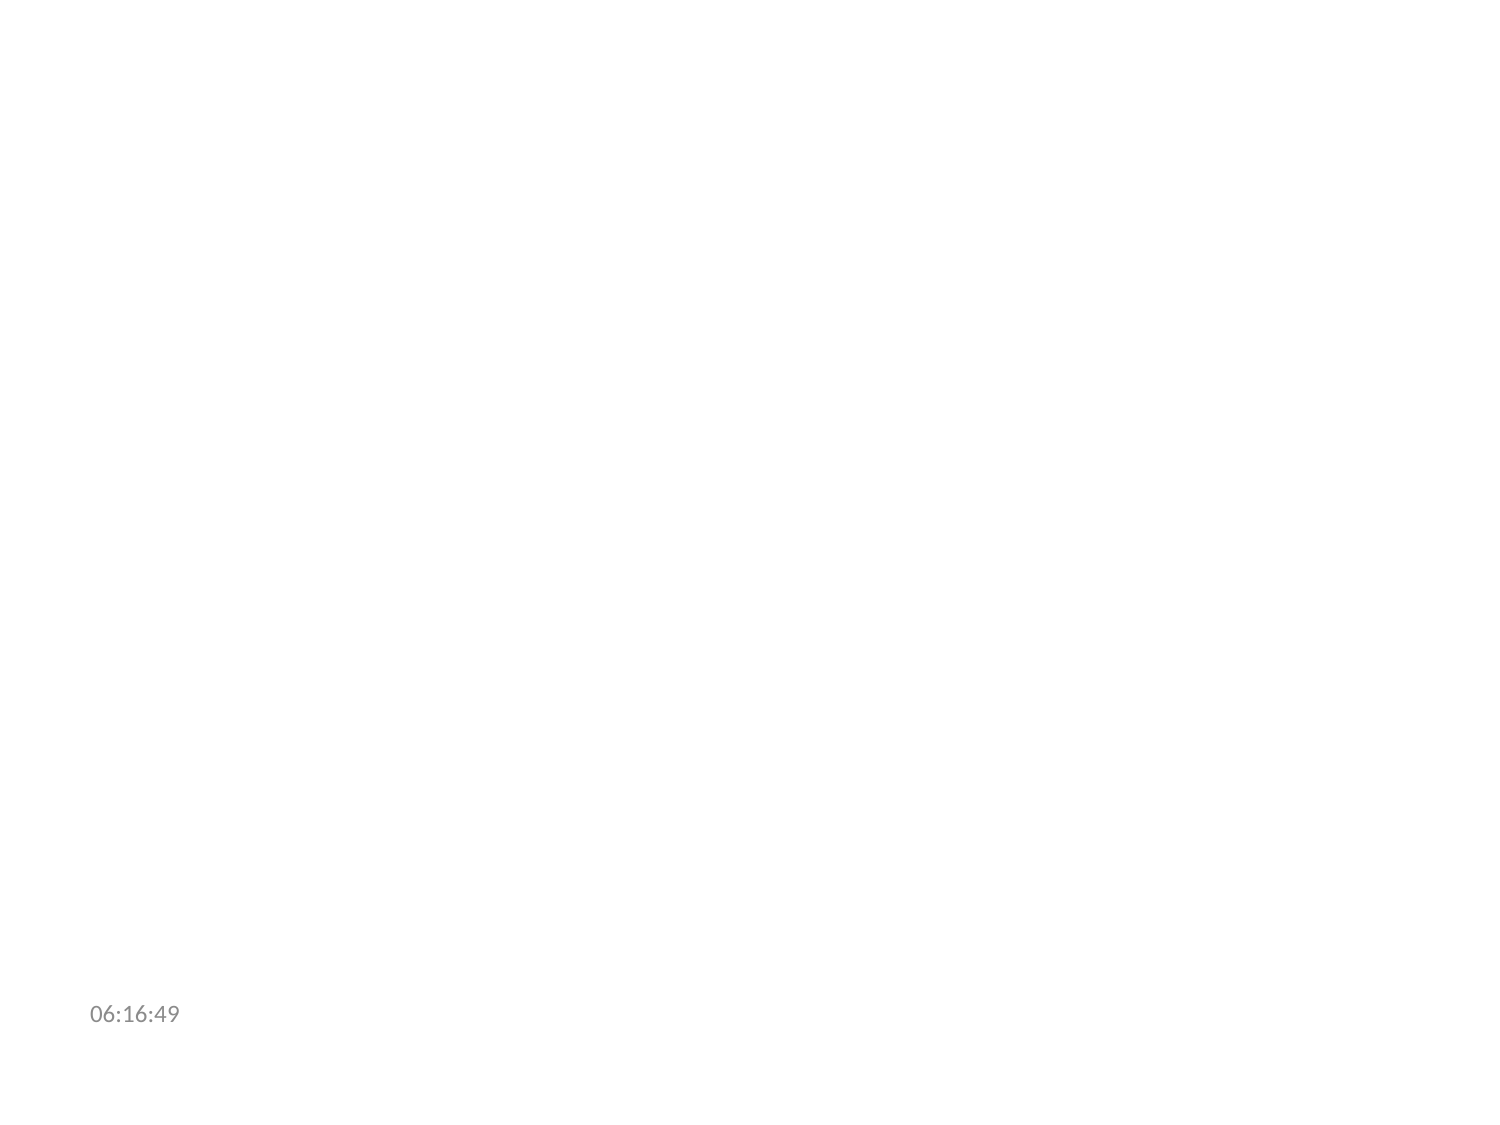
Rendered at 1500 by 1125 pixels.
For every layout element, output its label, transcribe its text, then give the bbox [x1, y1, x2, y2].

text_box 15:35:09 [75, 982, 425, 1043]
